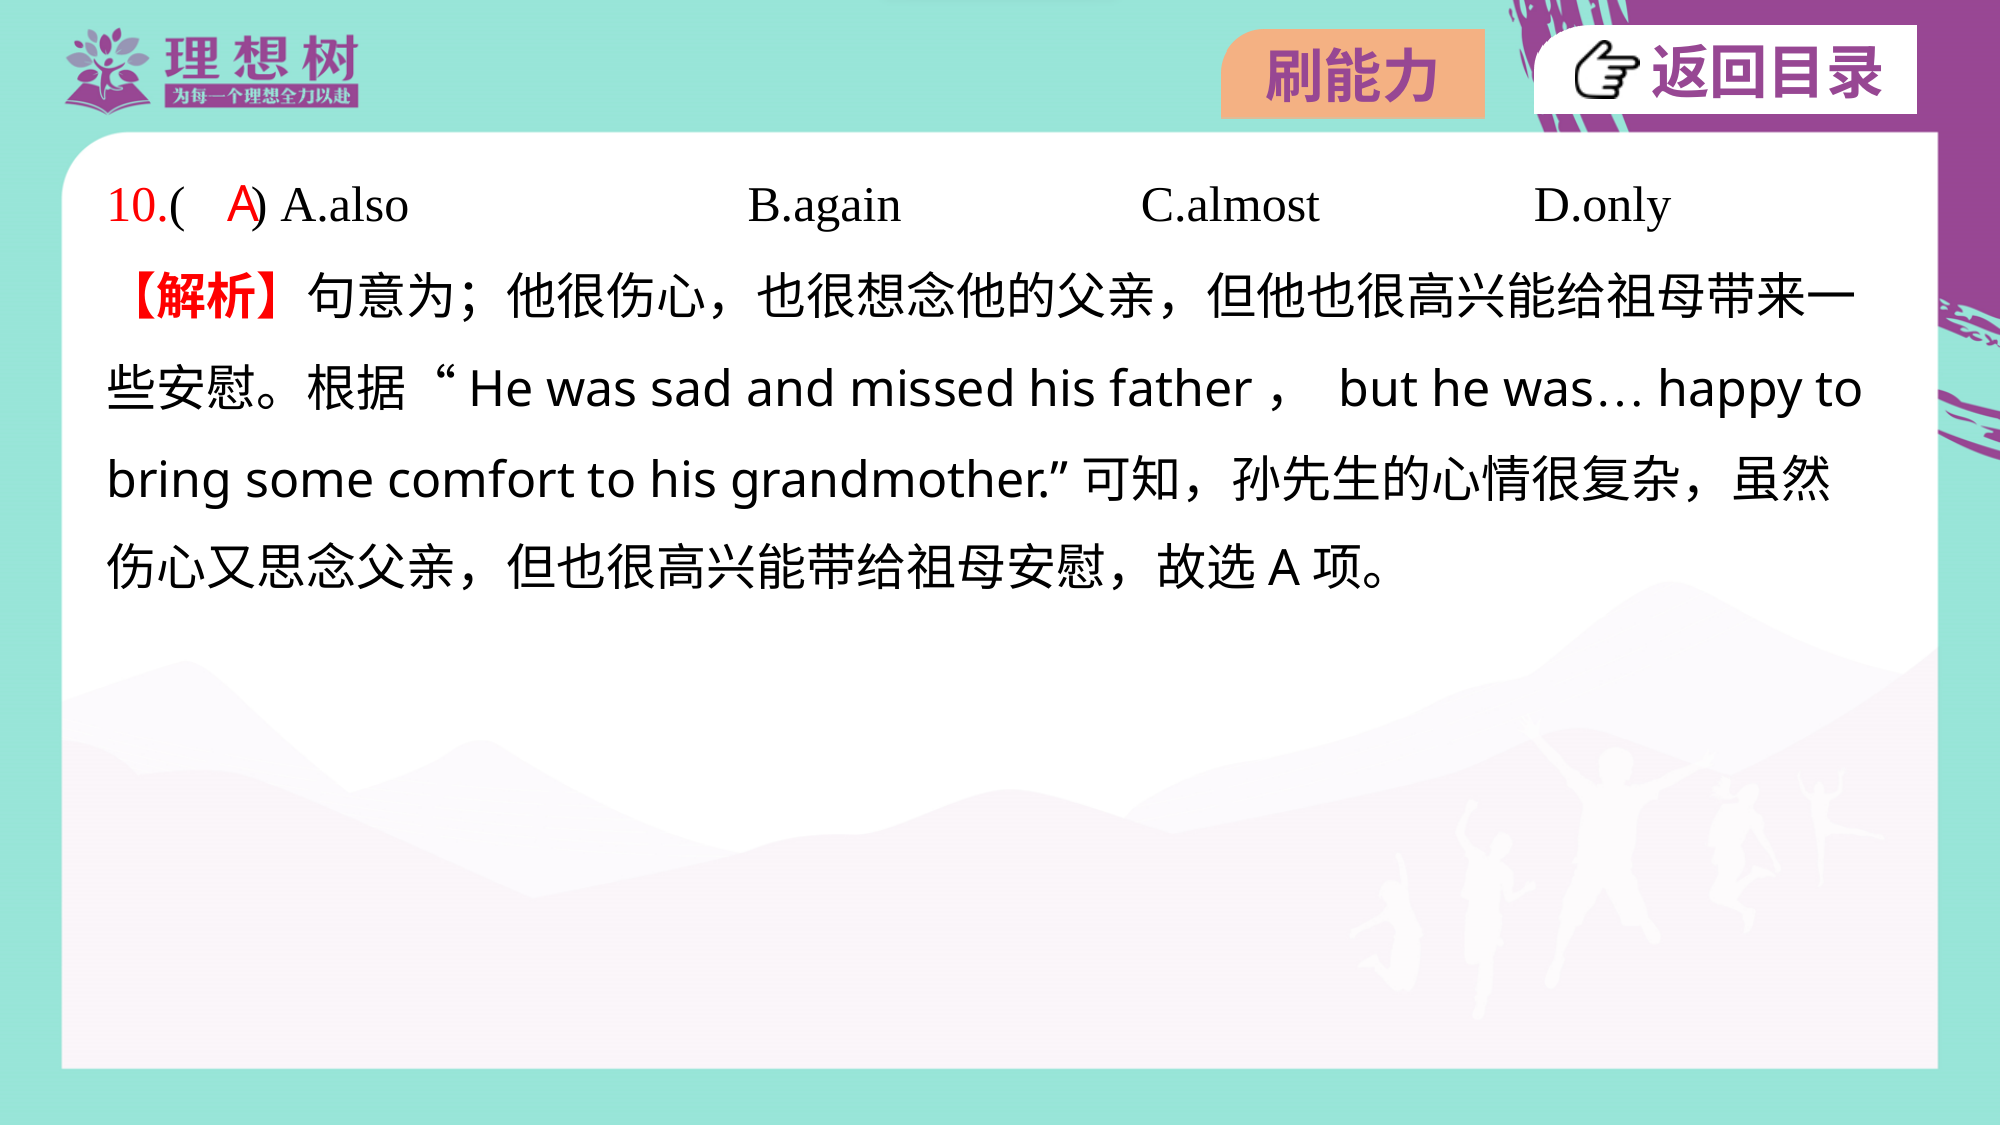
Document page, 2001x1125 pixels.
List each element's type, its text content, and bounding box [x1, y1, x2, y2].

text_box 【解析】句意为；他很伤心，也很想念他的父亲，但他也很高兴能给祖母带来一 些安慰。根据“He was sad and missed his father， but he was… happy to bring some comfort to his grandmother.”可知，孙先生的心情很复杂，虽然 伤心又思念父亲，但也很高兴能带给祖母安慰，故选A项。 [106, 232, 1895, 586]
text_box A [213, 141, 275, 221]
picture [0, 0, 2000, 1125]
text_box 10.( ) A.also B.again C.almost D.only [106, 141, 1895, 222]
